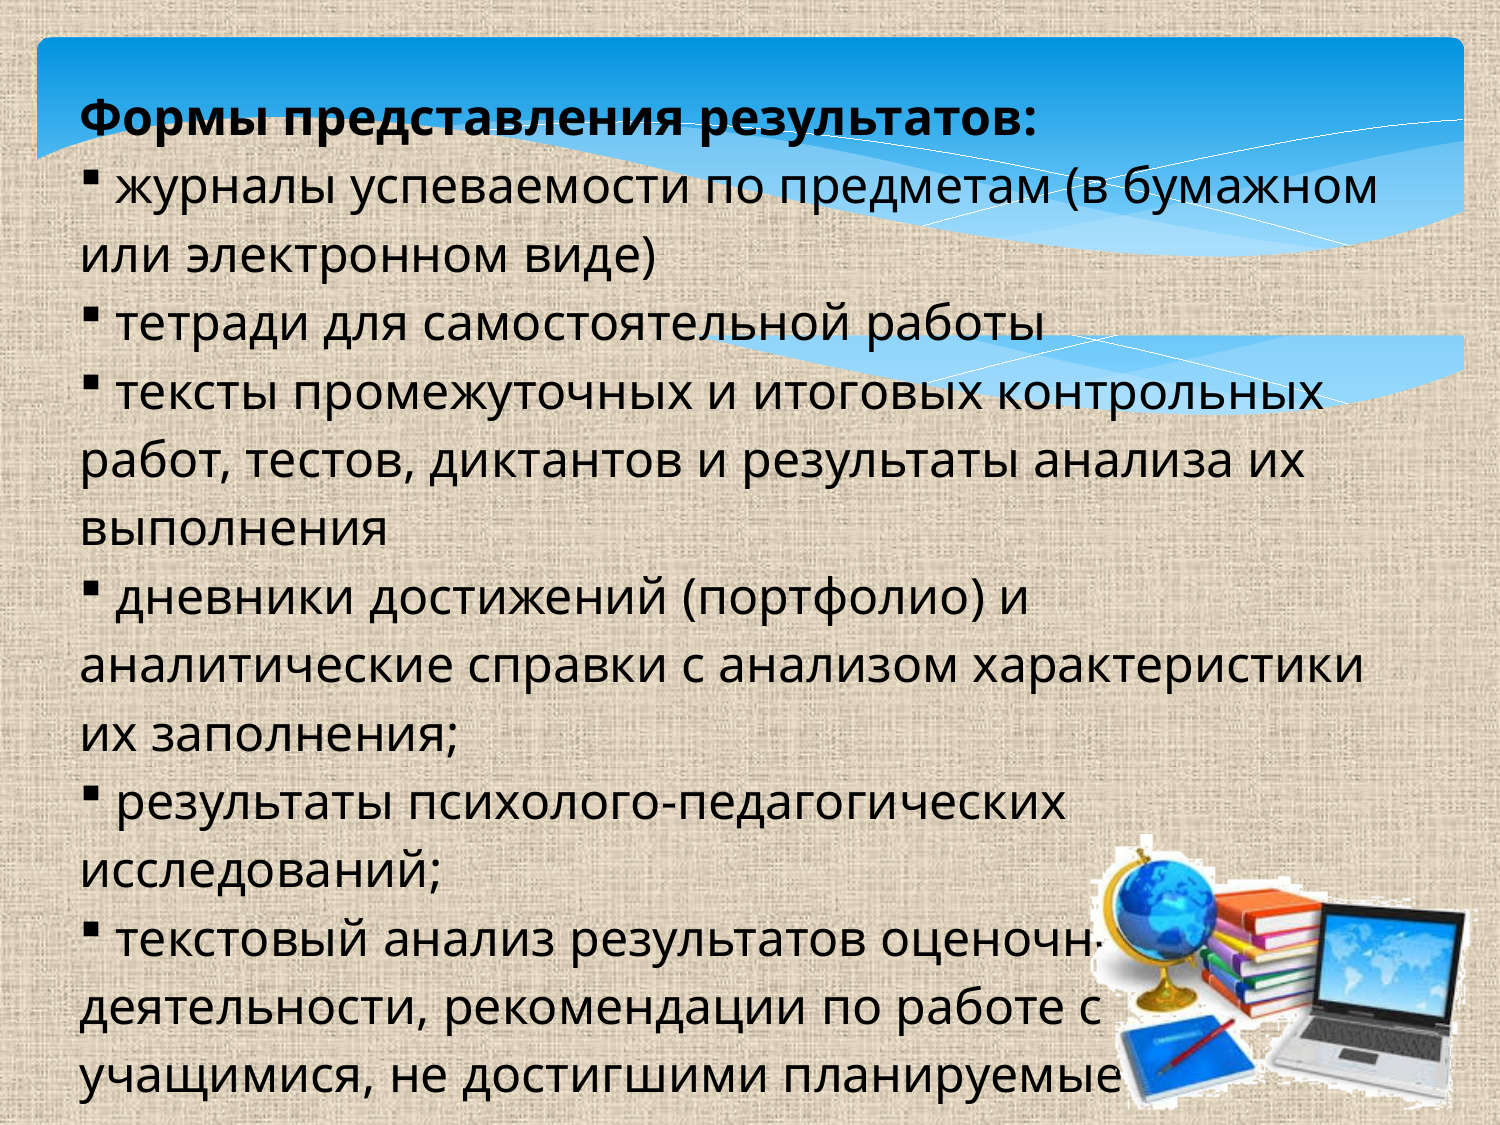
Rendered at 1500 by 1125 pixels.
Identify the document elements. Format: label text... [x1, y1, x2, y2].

text_box Формы представления результатов: журналы успеваемости по предметам (в бумажном или электронном виде) тетради для самостоятельной работы тексты промежуточных и итоговых контрольных работ, тестов, диктантов и результаты анализа их выполнения дневники достижений (портфолио) и аналитические справки с анализом характеристики их заполнения; результаты психолого-педагогических исследований; текстовый анализ результатов оценочной деятельности, рекомендации по работе с учащимися, не достигшими планируемые результаты. [64, 78, 1424, 1125]
picture [0, 0, 1500, 1125]
